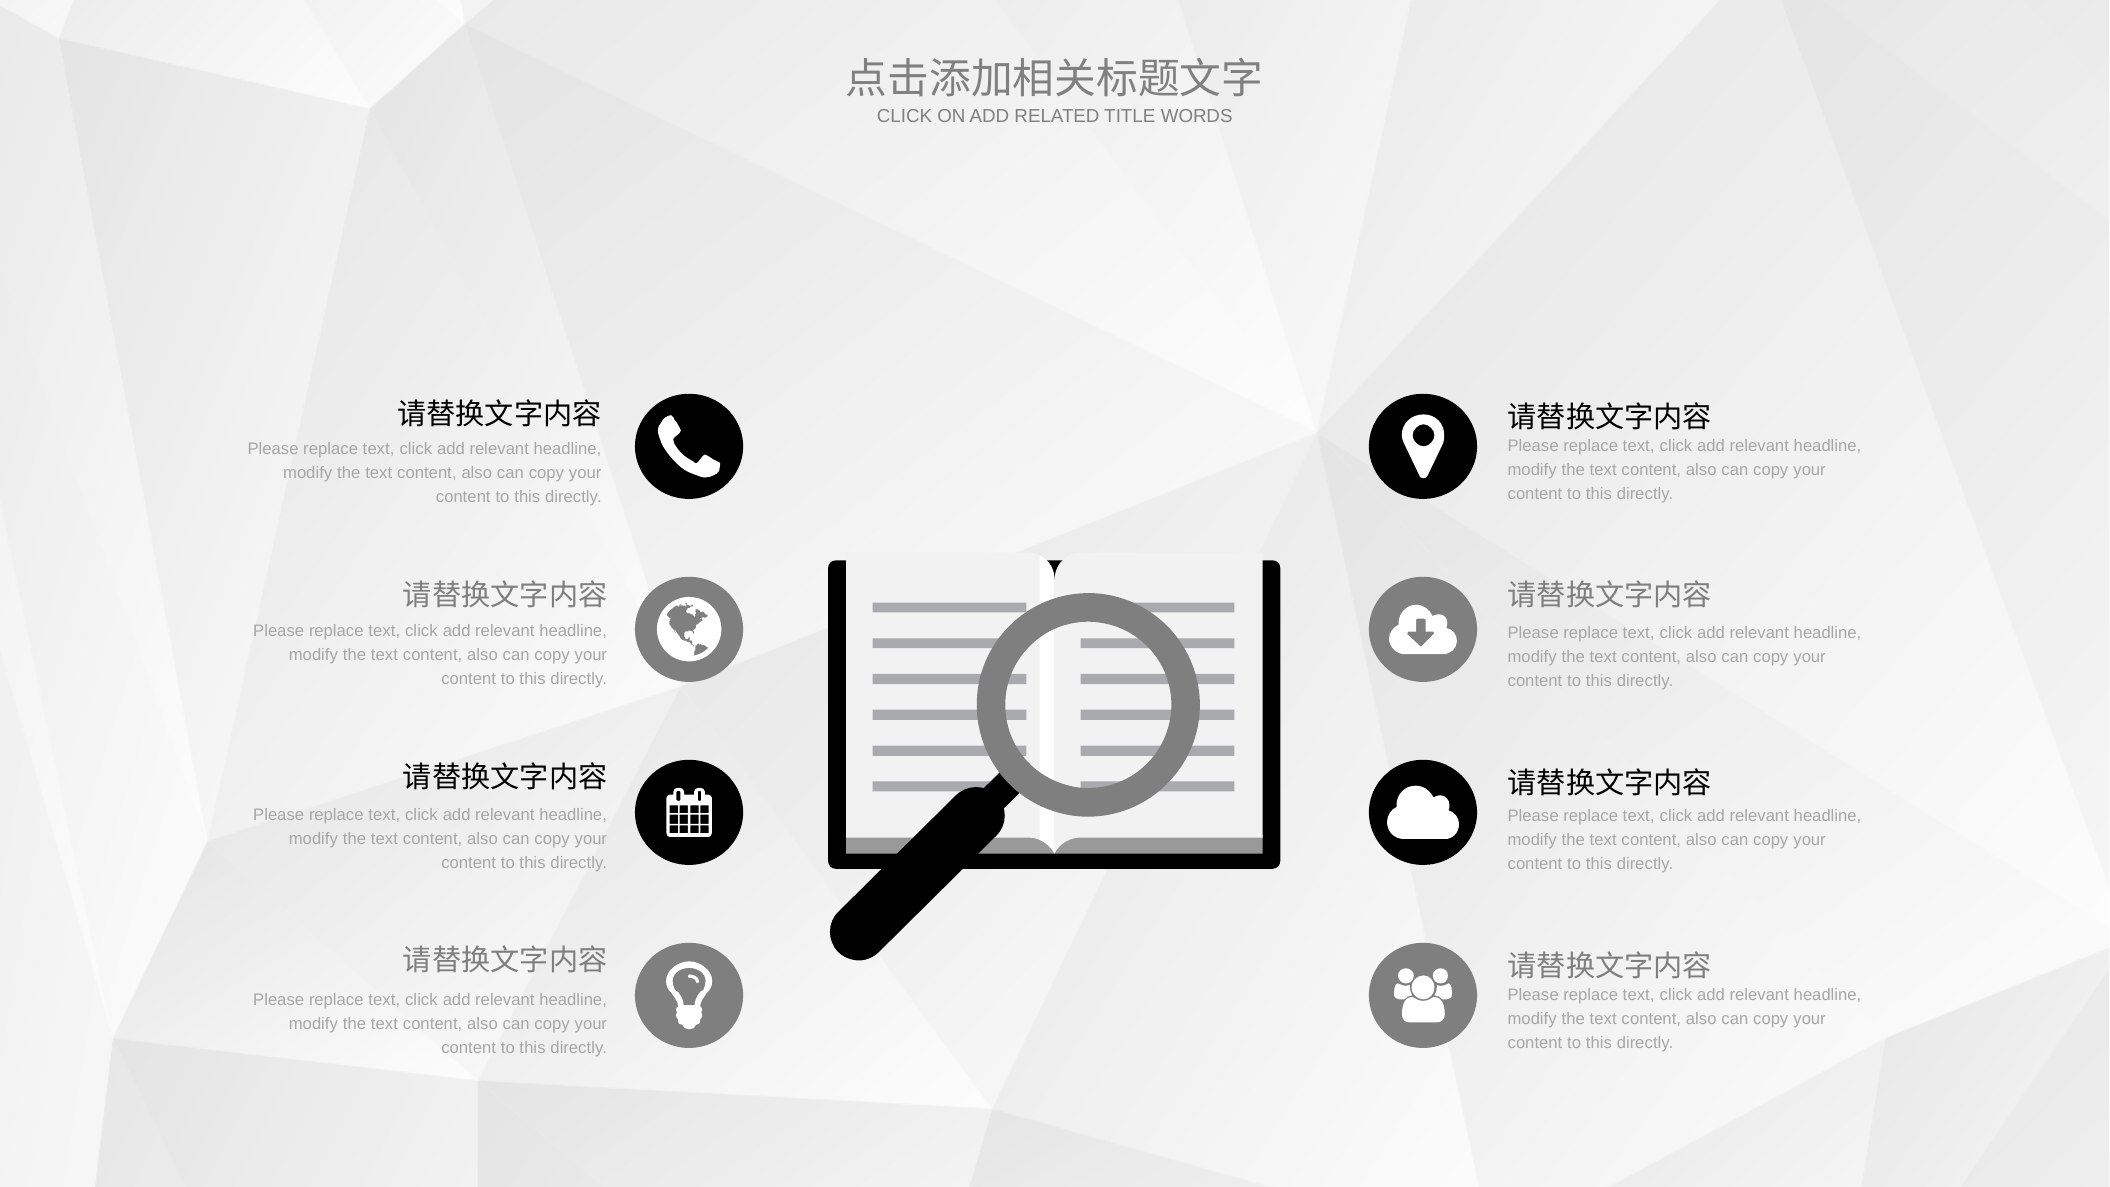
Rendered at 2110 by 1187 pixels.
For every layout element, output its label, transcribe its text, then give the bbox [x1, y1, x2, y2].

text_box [251, 750, 608, 873]
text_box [1507, 569, 1864, 691]
picture [0, 0, 2110, 1187]
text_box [634, 759, 744, 865]
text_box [634, 576, 744, 682]
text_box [1368, 759, 1478, 865]
text_box 点击添加相关标题文字 [803, 44, 1307, 107]
text_box CLICK ON ADD RELATED TITLE WORDS [852, 95, 1257, 130]
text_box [634, 393, 744, 499]
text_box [1368, 393, 1478, 499]
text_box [827, 552, 1281, 963]
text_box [1368, 942, 1478, 1048]
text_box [251, 568, 608, 689]
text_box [1507, 390, 1864, 504]
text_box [1507, 939, 1864, 1053]
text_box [246, 388, 602, 507]
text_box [251, 934, 608, 1058]
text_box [1507, 756, 1864, 874]
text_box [634, 942, 744, 1048]
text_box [1368, 576, 1478, 682]
